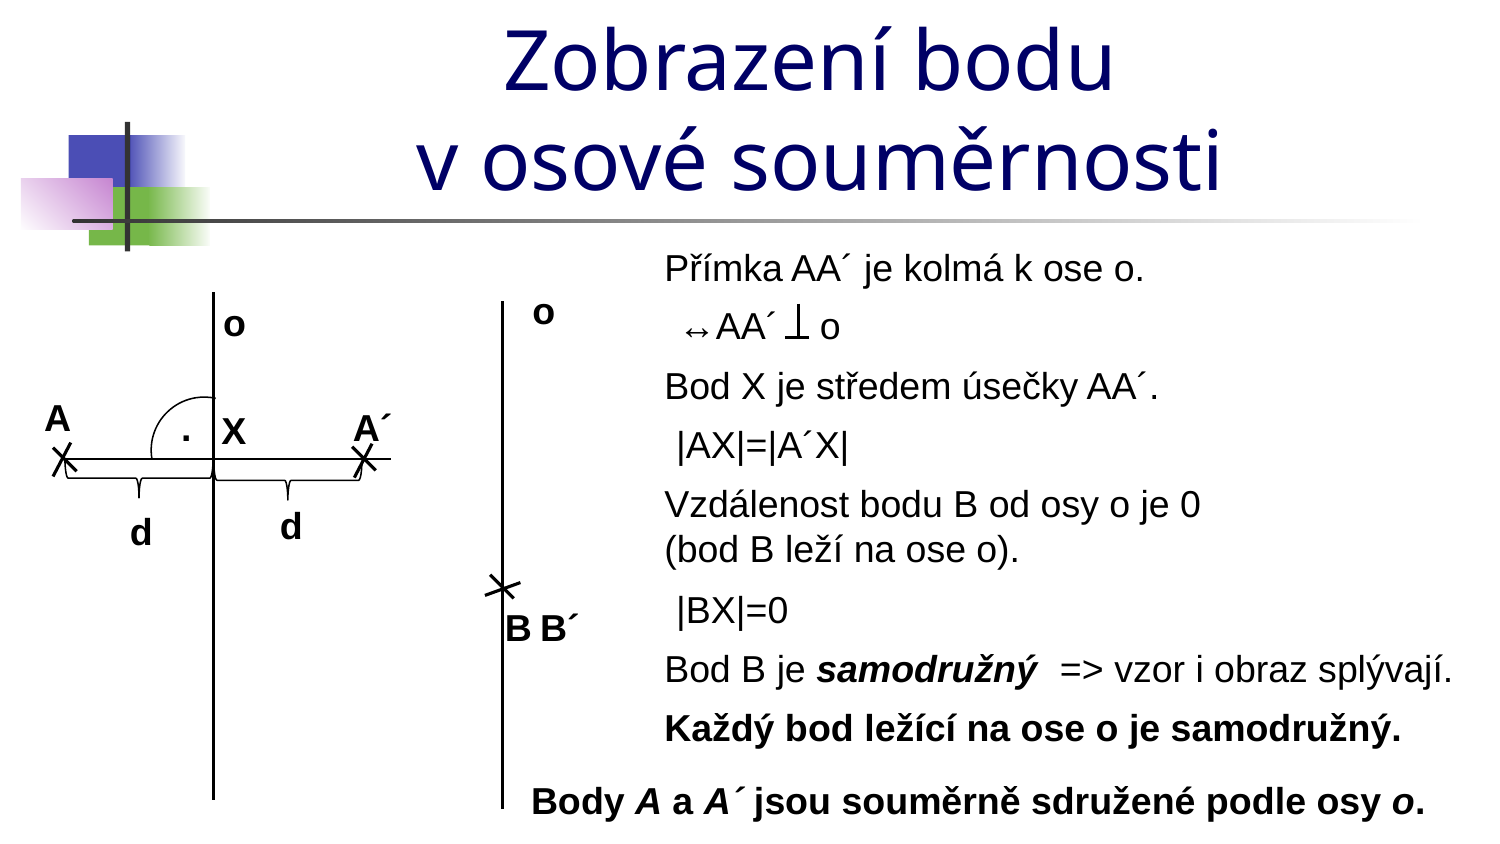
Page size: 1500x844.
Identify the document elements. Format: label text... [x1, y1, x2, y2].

text_box Bod X je středem úsečky AA´. [649, 354, 1182, 414]
text_box [218, 466, 348, 494]
text_box Vzdálenost bodu B od osy o je 0 (bod B leží na ose o). [649, 472, 1261, 578]
text_box [77, 466, 209, 498]
text_box Body A a A´ jsou souměrně sdružené podle osy o. [516, 769, 1500, 830]
text_box A´ [338, 396, 420, 457]
text_box X [218, 399, 254, 457]
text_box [484, 582, 498, 596]
text_box d [265, 494, 313, 555]
text_box A [29, 386, 77, 447]
text_box [151, 413, 166, 457]
text_box Bod B je samodružný [649, 637, 1045, 696]
text_box B [508, 596, 538, 657]
text_box . [166, 396, 209, 457]
text_box B [490, 607, 498, 657]
text_box Přímka AA´ je kolmá k ose o. [649, 236, 1182, 296]
text_box |AX|=|A´X| [661, 413, 919, 472]
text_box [52, 442, 71, 477]
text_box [508, 582, 521, 596]
text_box o [215, 291, 256, 351]
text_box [489, 574, 498, 580]
text_box ↔AA´ o [663, 295, 865, 354]
text_box => vzor i obraz splývají. [1045, 637, 1471, 696]
text_box o [517, 280, 565, 340]
title Zobrazení bodu v osové souměrnosti [135, 17, 1500, 198]
text_box d [115, 500, 163, 560]
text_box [354, 443, 373, 478]
text_box Každý bod ležící na ose o je samodružný. [649, 696, 1471, 757]
text_box |BX|=0 [661, 578, 919, 637]
text_box o [208, 291, 213, 351]
